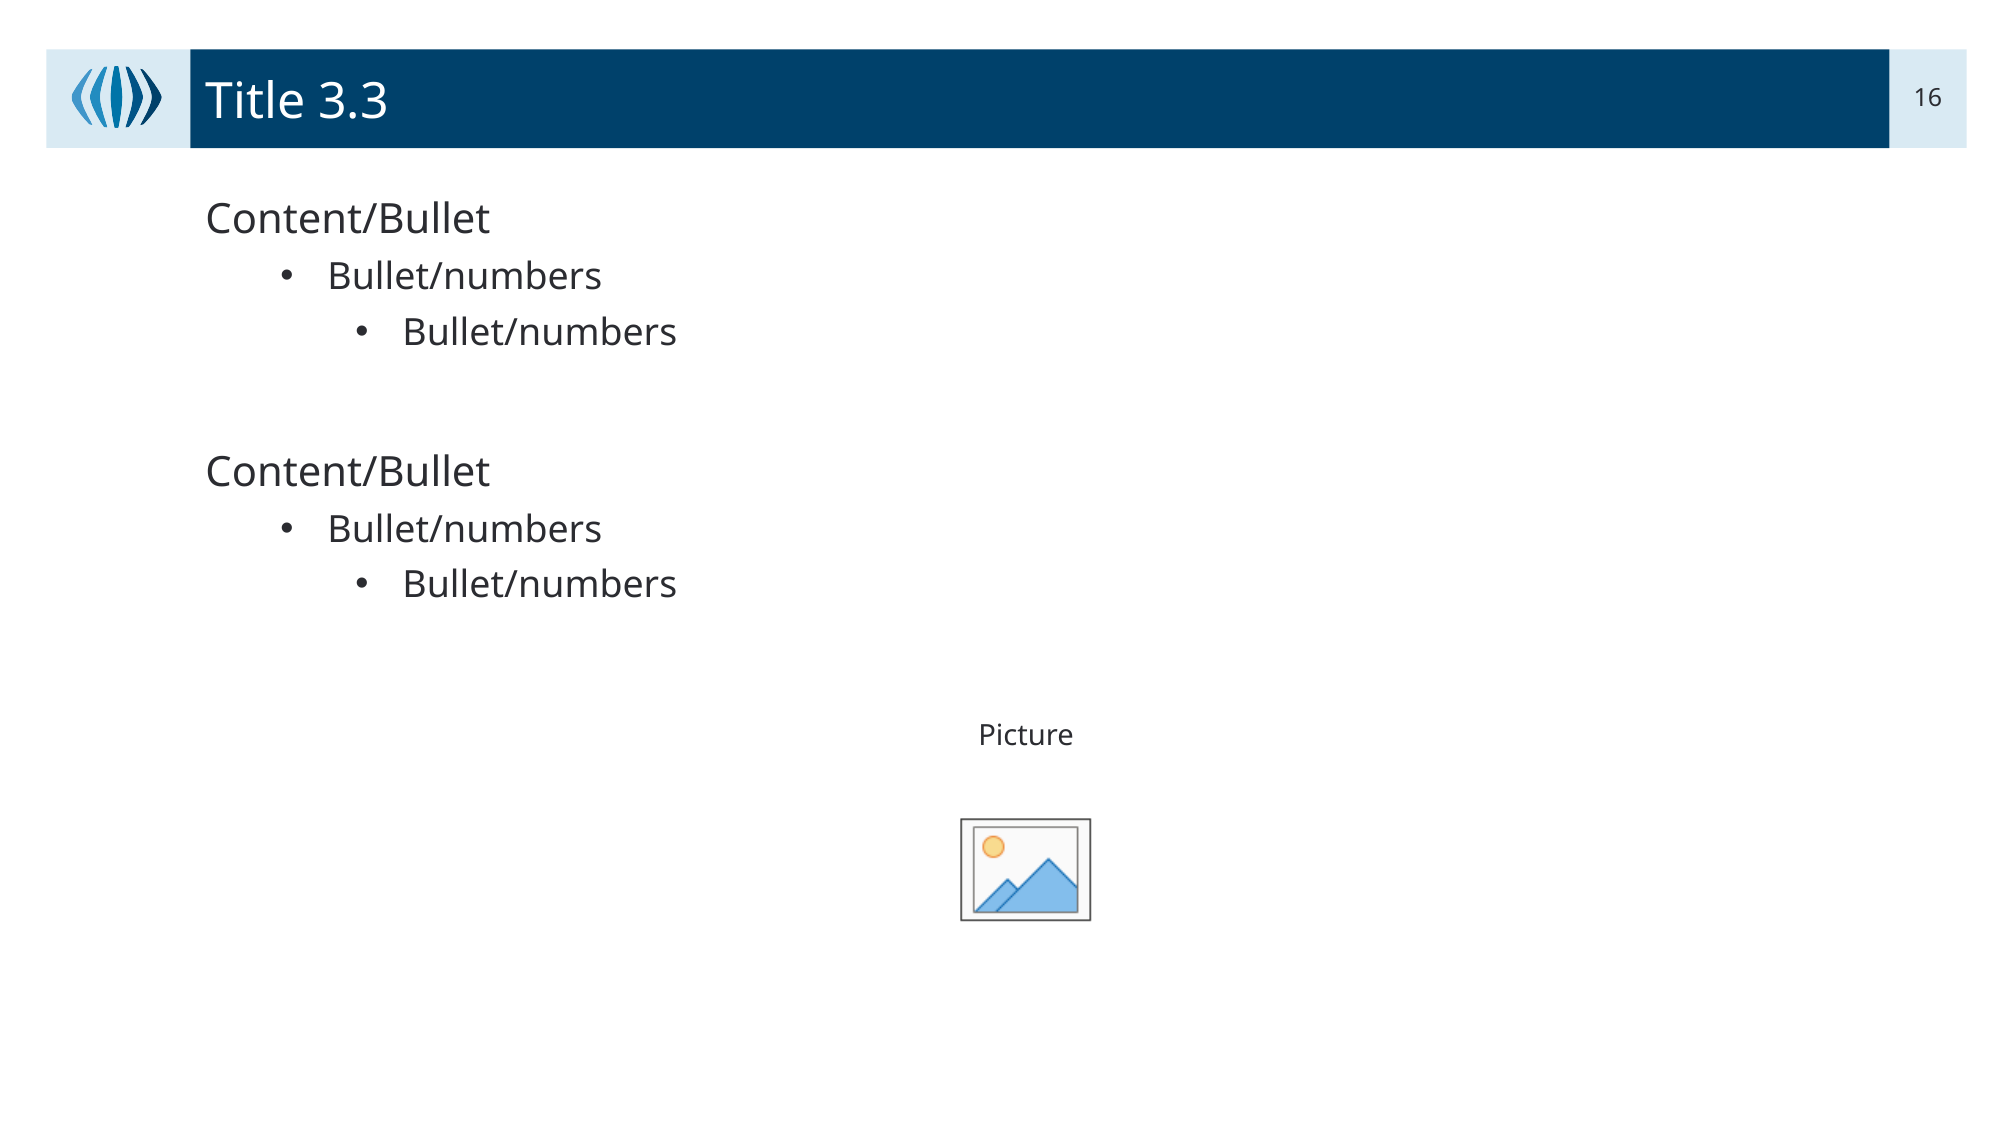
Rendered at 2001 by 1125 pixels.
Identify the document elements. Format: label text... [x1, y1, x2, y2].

title Title 3.3 [190, 49, 1890, 149]
picture [190, 709, 1863, 1031]
picture [71, 66, 166, 135]
list Content/Bullet Bullet/numbers Bullet/numbers Content/Bullet Bullet/numbers Bullet/numbers [190, 184, 1863, 690]
